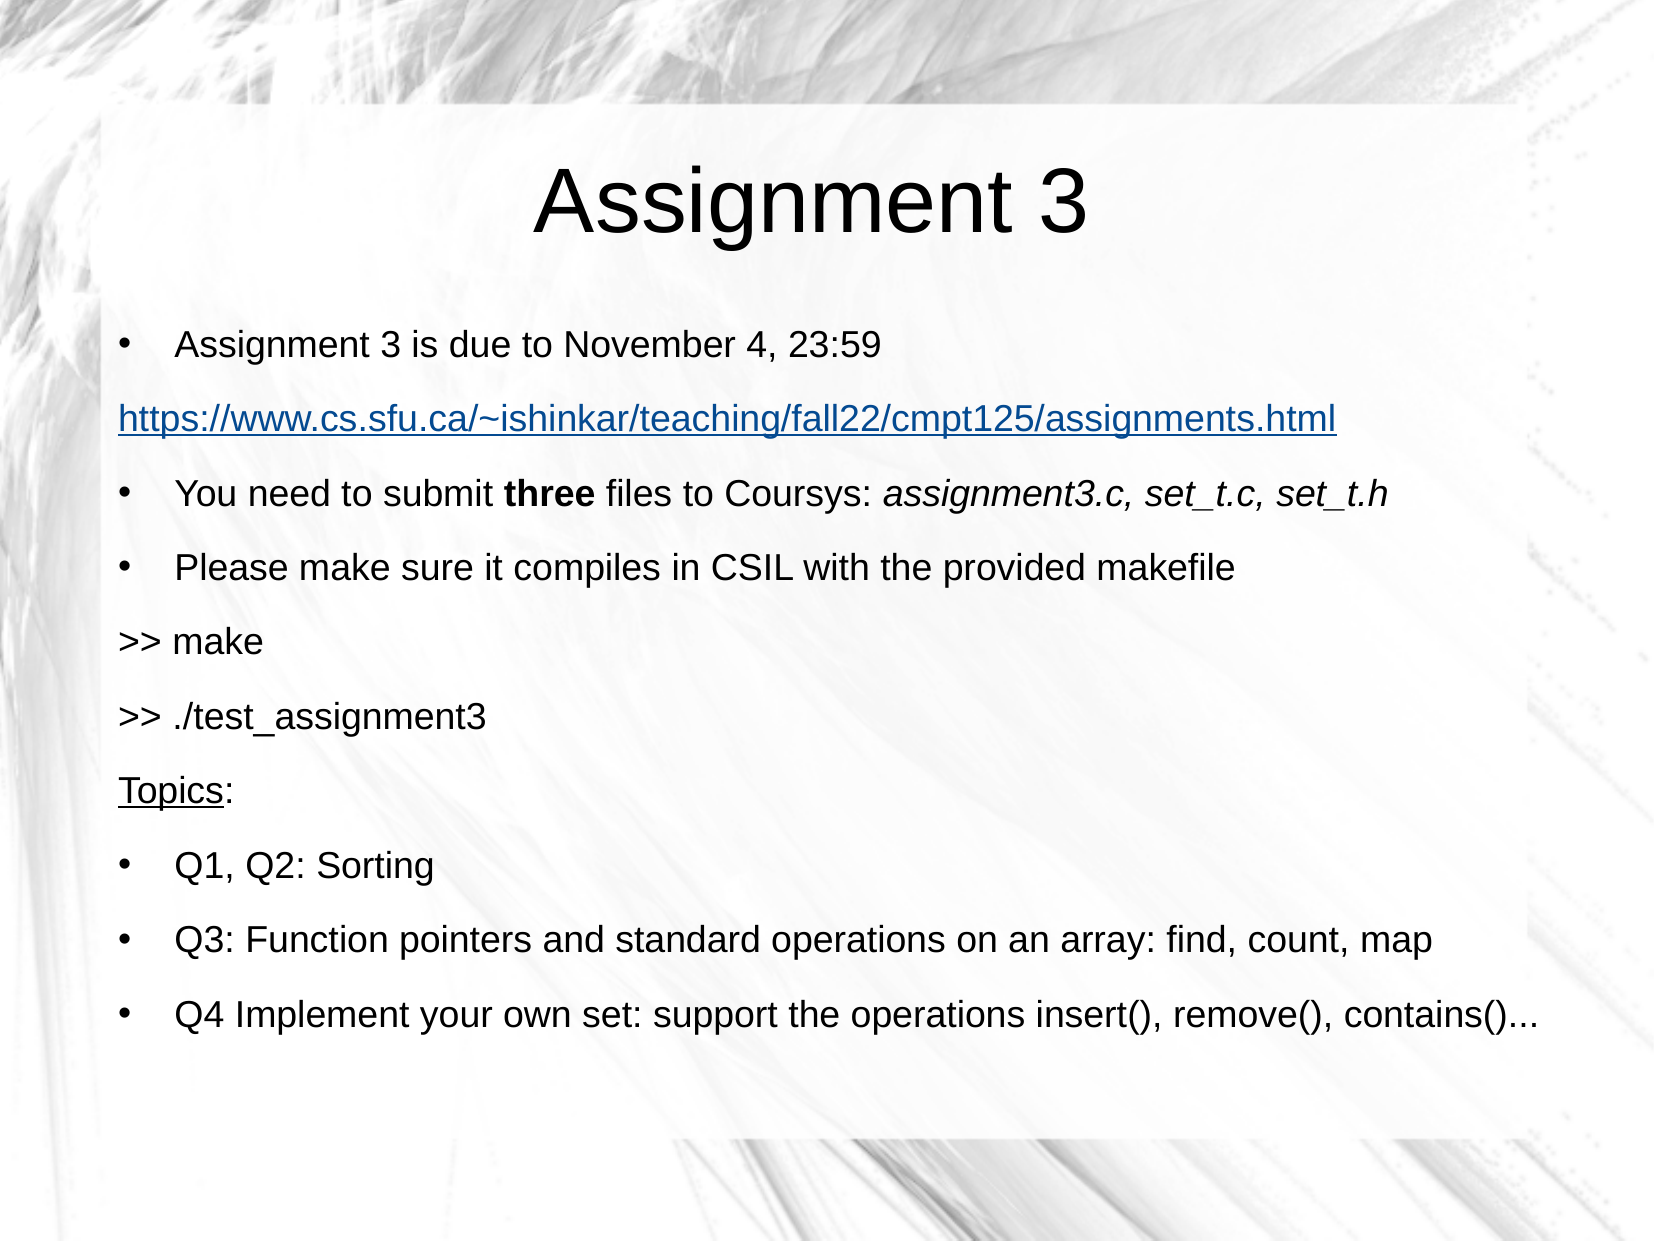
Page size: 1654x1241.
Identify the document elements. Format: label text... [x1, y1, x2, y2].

list Assignment 3 is due to November 4, 23:59 https://www.cs.sfu.ca/~ishinkar/teaching/fall22/cmpt125/assignments.html You need to submit three files to Coursys: assignment3.c, set_t.c, set_t.h Please make sure it compiles in CSIL with the provided makefile >> make >> ./test_assignment3 Topics: Q1, Q2: Sorting Q3: Function pointers and standard operations on an array: find, count, map Q4 Implement your own set: support the operations insert(), remove(), contains()... [118, 319, 1571, 1102]
title Assignment 3 [118, 112, 1506, 281]
picture [0, 0, 1654, 1241]
